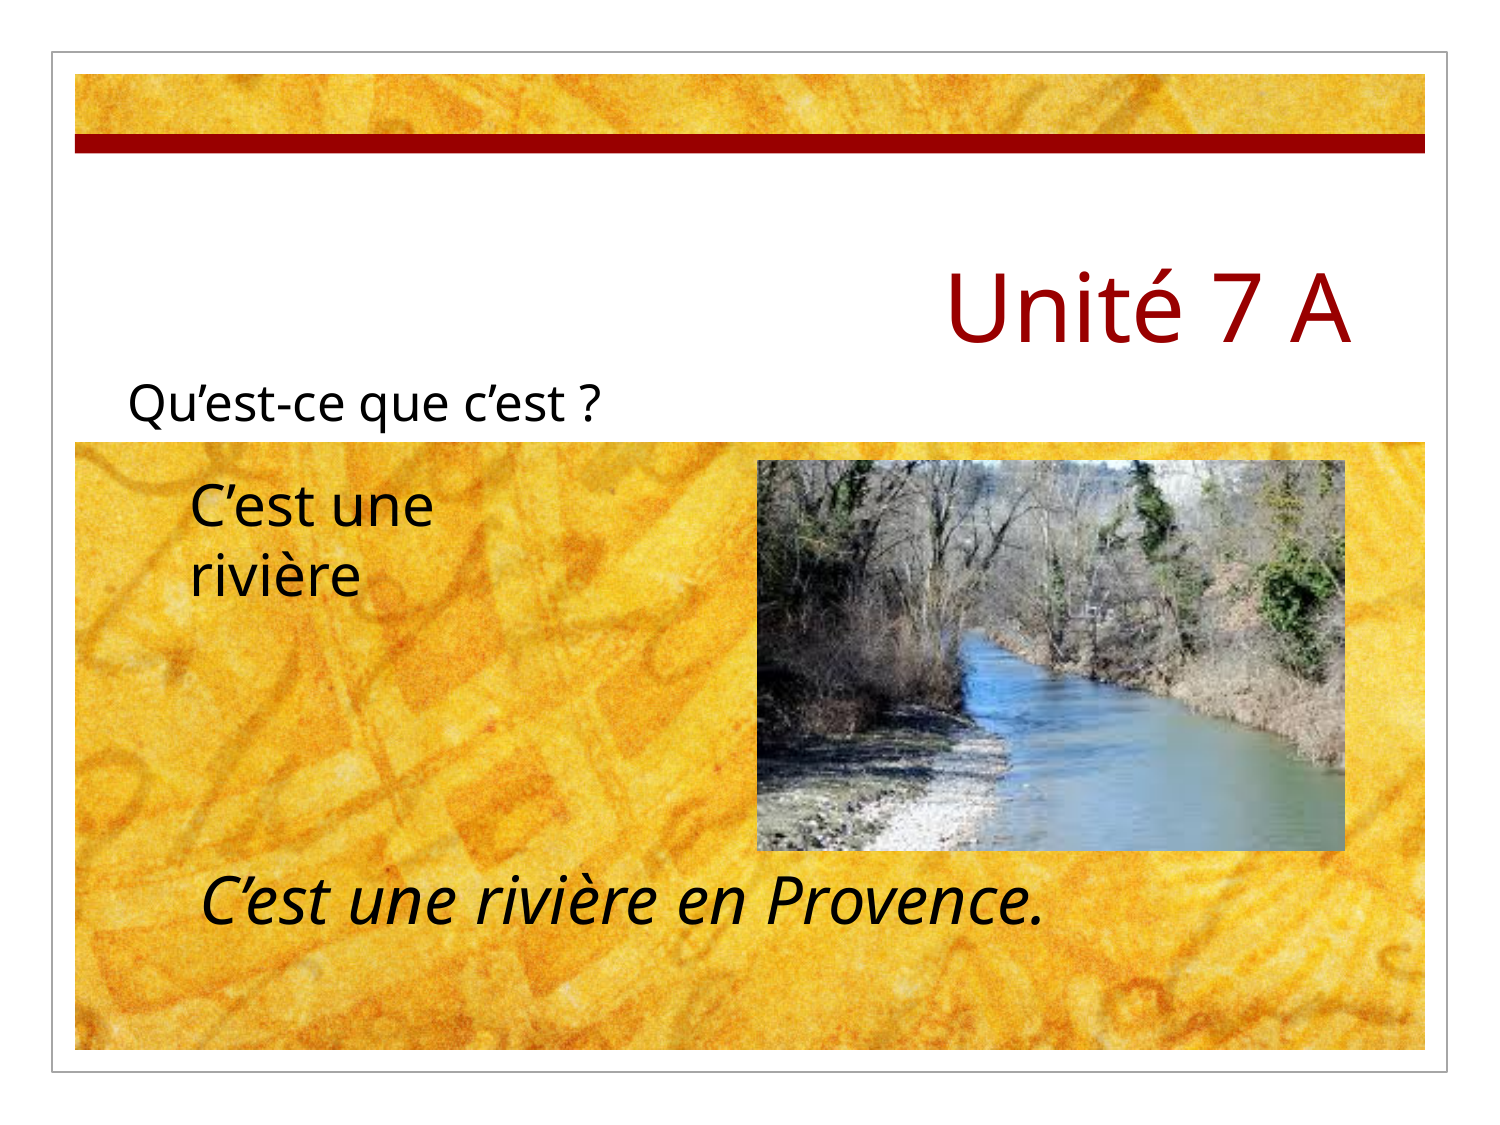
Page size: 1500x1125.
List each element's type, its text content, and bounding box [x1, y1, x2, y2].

title Unité 7 A [112, 158, 1392, 362]
text_box C’est une rivière [175, 460, 628, 686]
text_box C’est une rivière en Provence. [184, 850, 1064, 946]
picture [75, 442, 1425, 1050]
picture [75, 74, 1425, 134]
subtitle Qu’est-ce que c’est ? [112, 362, 1392, 439]
